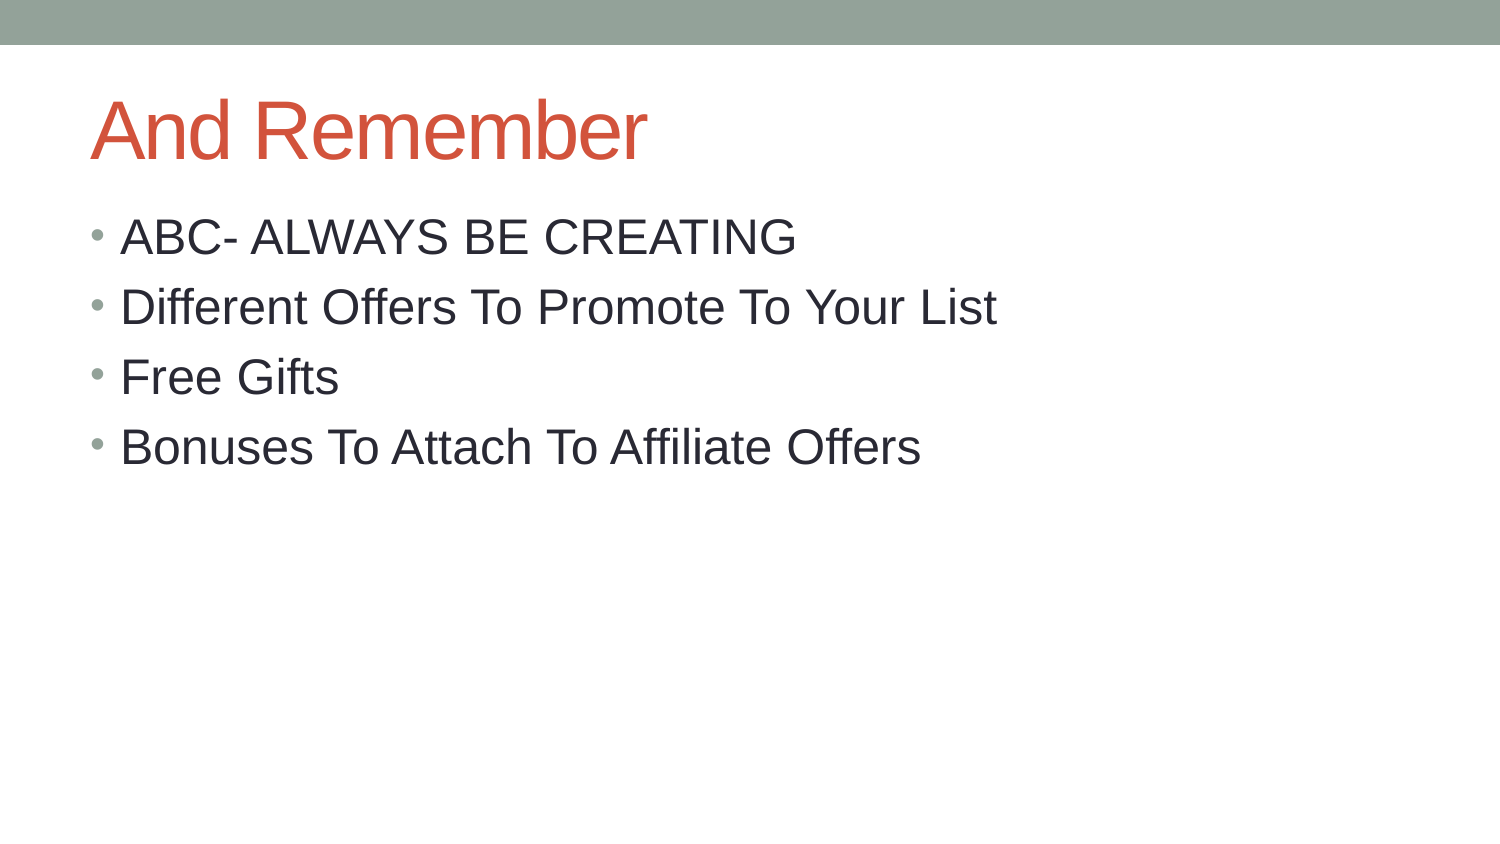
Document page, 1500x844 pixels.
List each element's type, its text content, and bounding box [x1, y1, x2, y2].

list ABC- ALWAYS BE CREATING Different Offers To Promote To Your List Free Gifts Bonuses To Attach To Affiliate Offers [75, 196, 1425, 797]
title And Remember [75, 65, 1425, 188]
